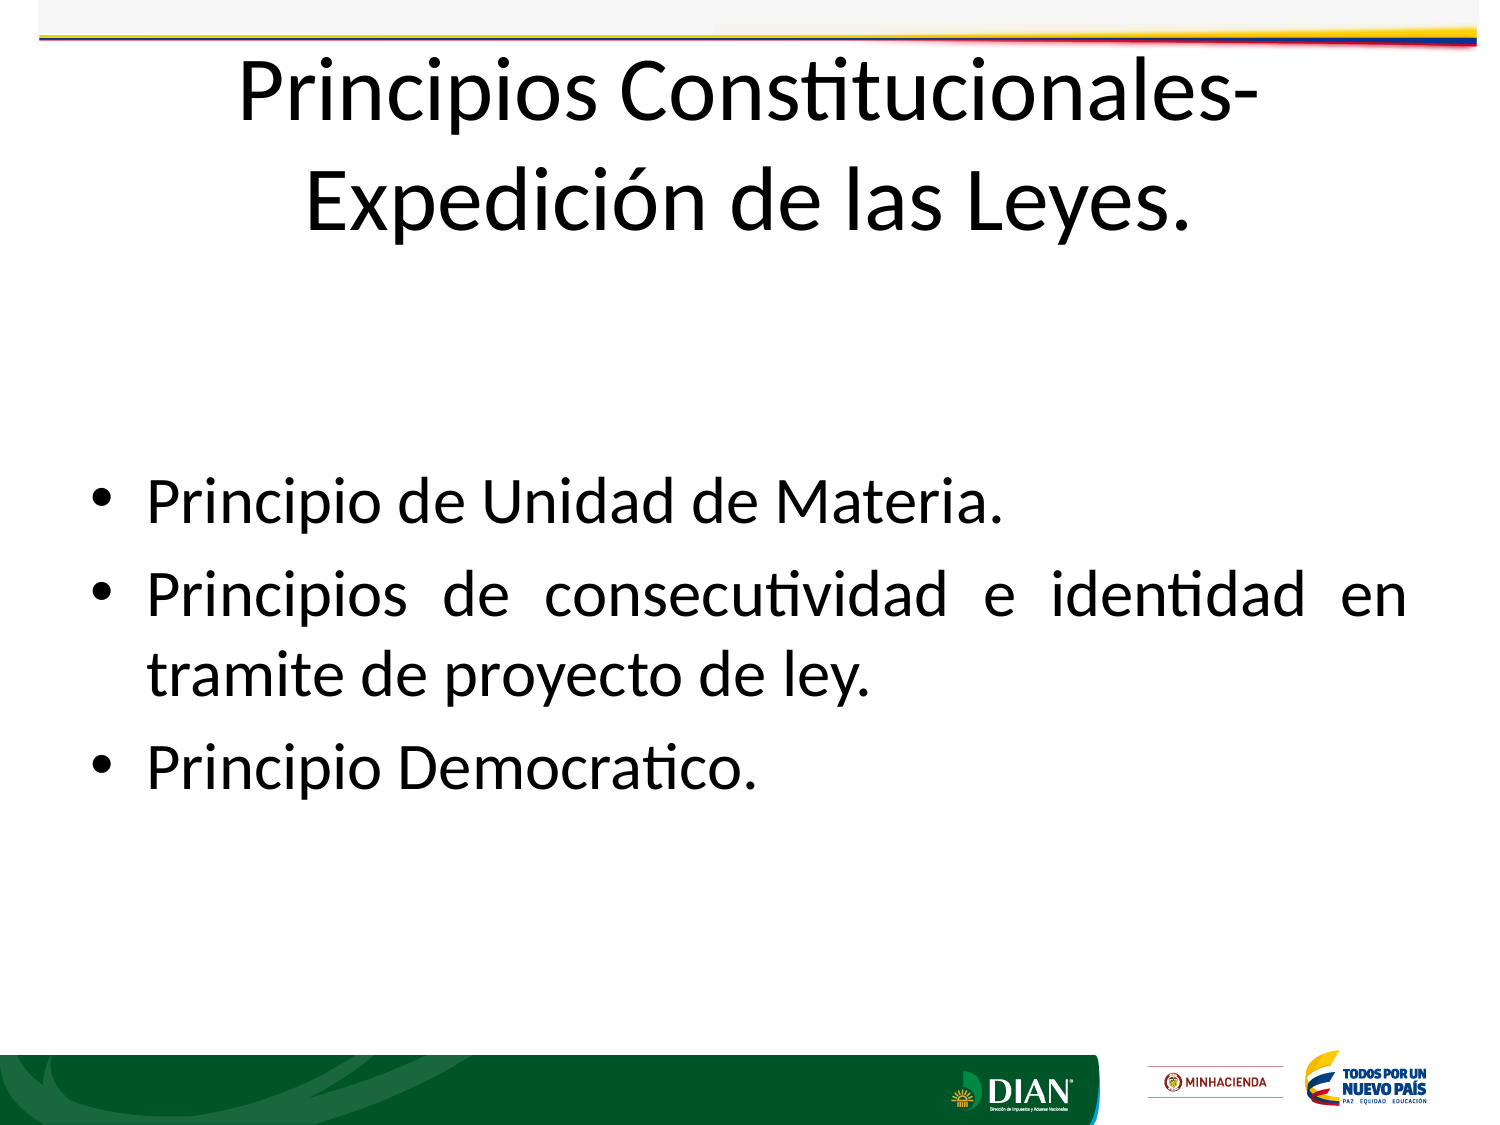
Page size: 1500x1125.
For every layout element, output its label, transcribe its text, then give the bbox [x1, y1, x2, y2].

list Principio de Unidad de Materia. Principios de consecutividad e identidad en tramite de proyecto de ley. Principio Democratico. [75, 262, 1425, 1005]
title Principios Constitucionales- Expedición de las Leyes. [75, 45, 1425, 233]
picture [0, 0, 1500, 1125]
